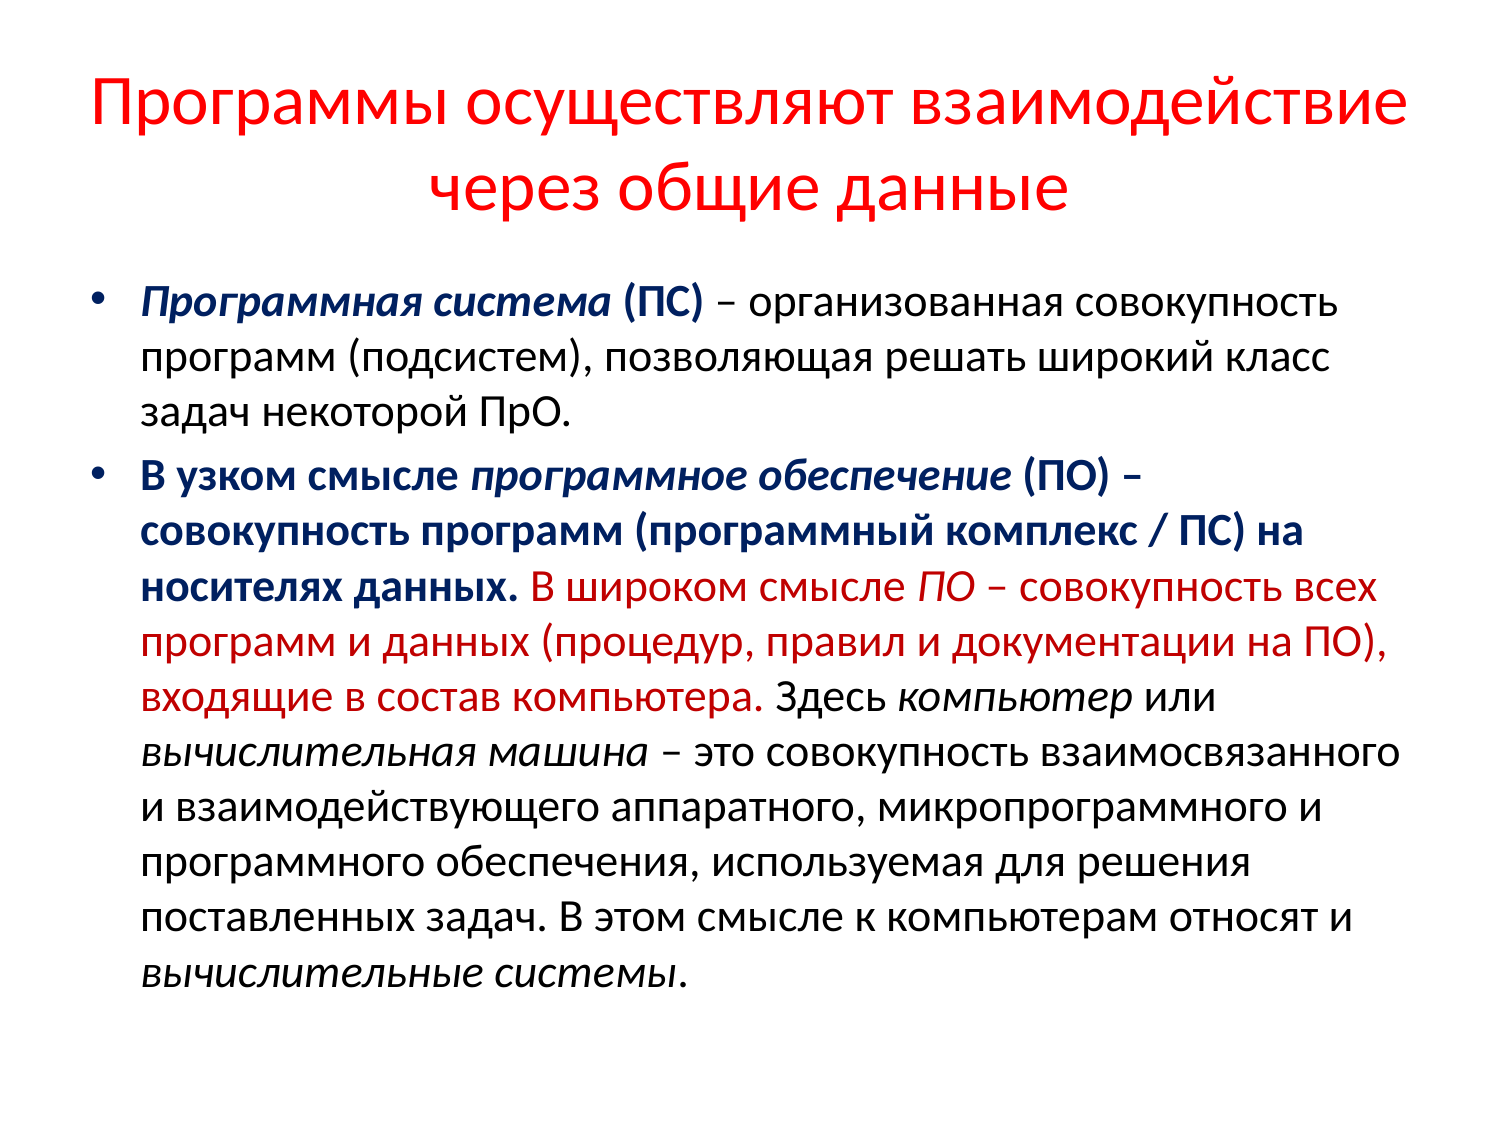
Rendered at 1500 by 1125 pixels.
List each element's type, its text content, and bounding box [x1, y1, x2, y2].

list Программная система (ПС) – организованная совокупность программ (подсистем), позволяющая решать широкий класс задач некоторой ПрО. В узком смысле программное обеспечение (ПО) – совокупность программ (программный комплекс / ПС) на носителях данных. В широком смысле ПО – совокупность всех программ и данных (процедур, правил и документации на ПО), входящие в состав компьютера. Здесь компьютер или вычислительная машина – это совокупность взаимосвязанного и взаимодействующего аппаратного, микропрограммного и программного обеспечения, используемая для решения поставленных задач. В этом смысле к компьютерам относят и вычислительные системы. [75, 262, 1425, 1005]
title Программы осуществляют взаимодействие через общие данные [75, 45, 1425, 233]
